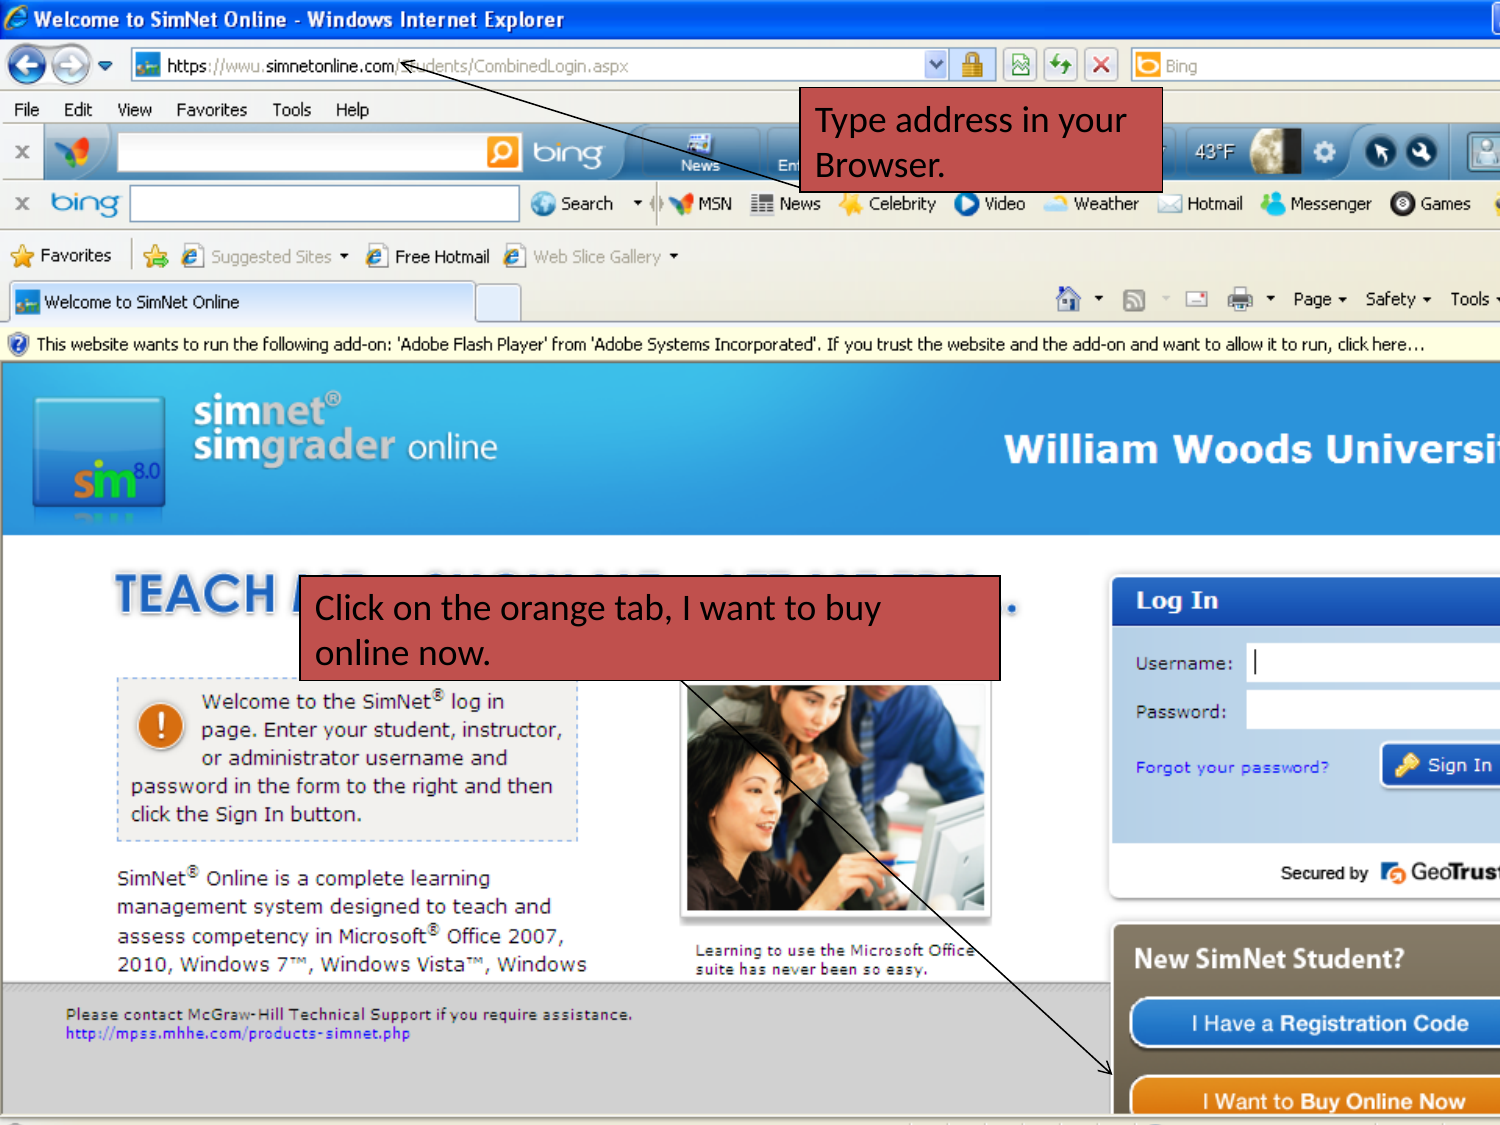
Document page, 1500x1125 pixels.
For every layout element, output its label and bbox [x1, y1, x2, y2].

text_box [674, 674, 1113, 1076]
text_box [399, 62, 801, 188]
picture [0, 0, 1500, 1125]
